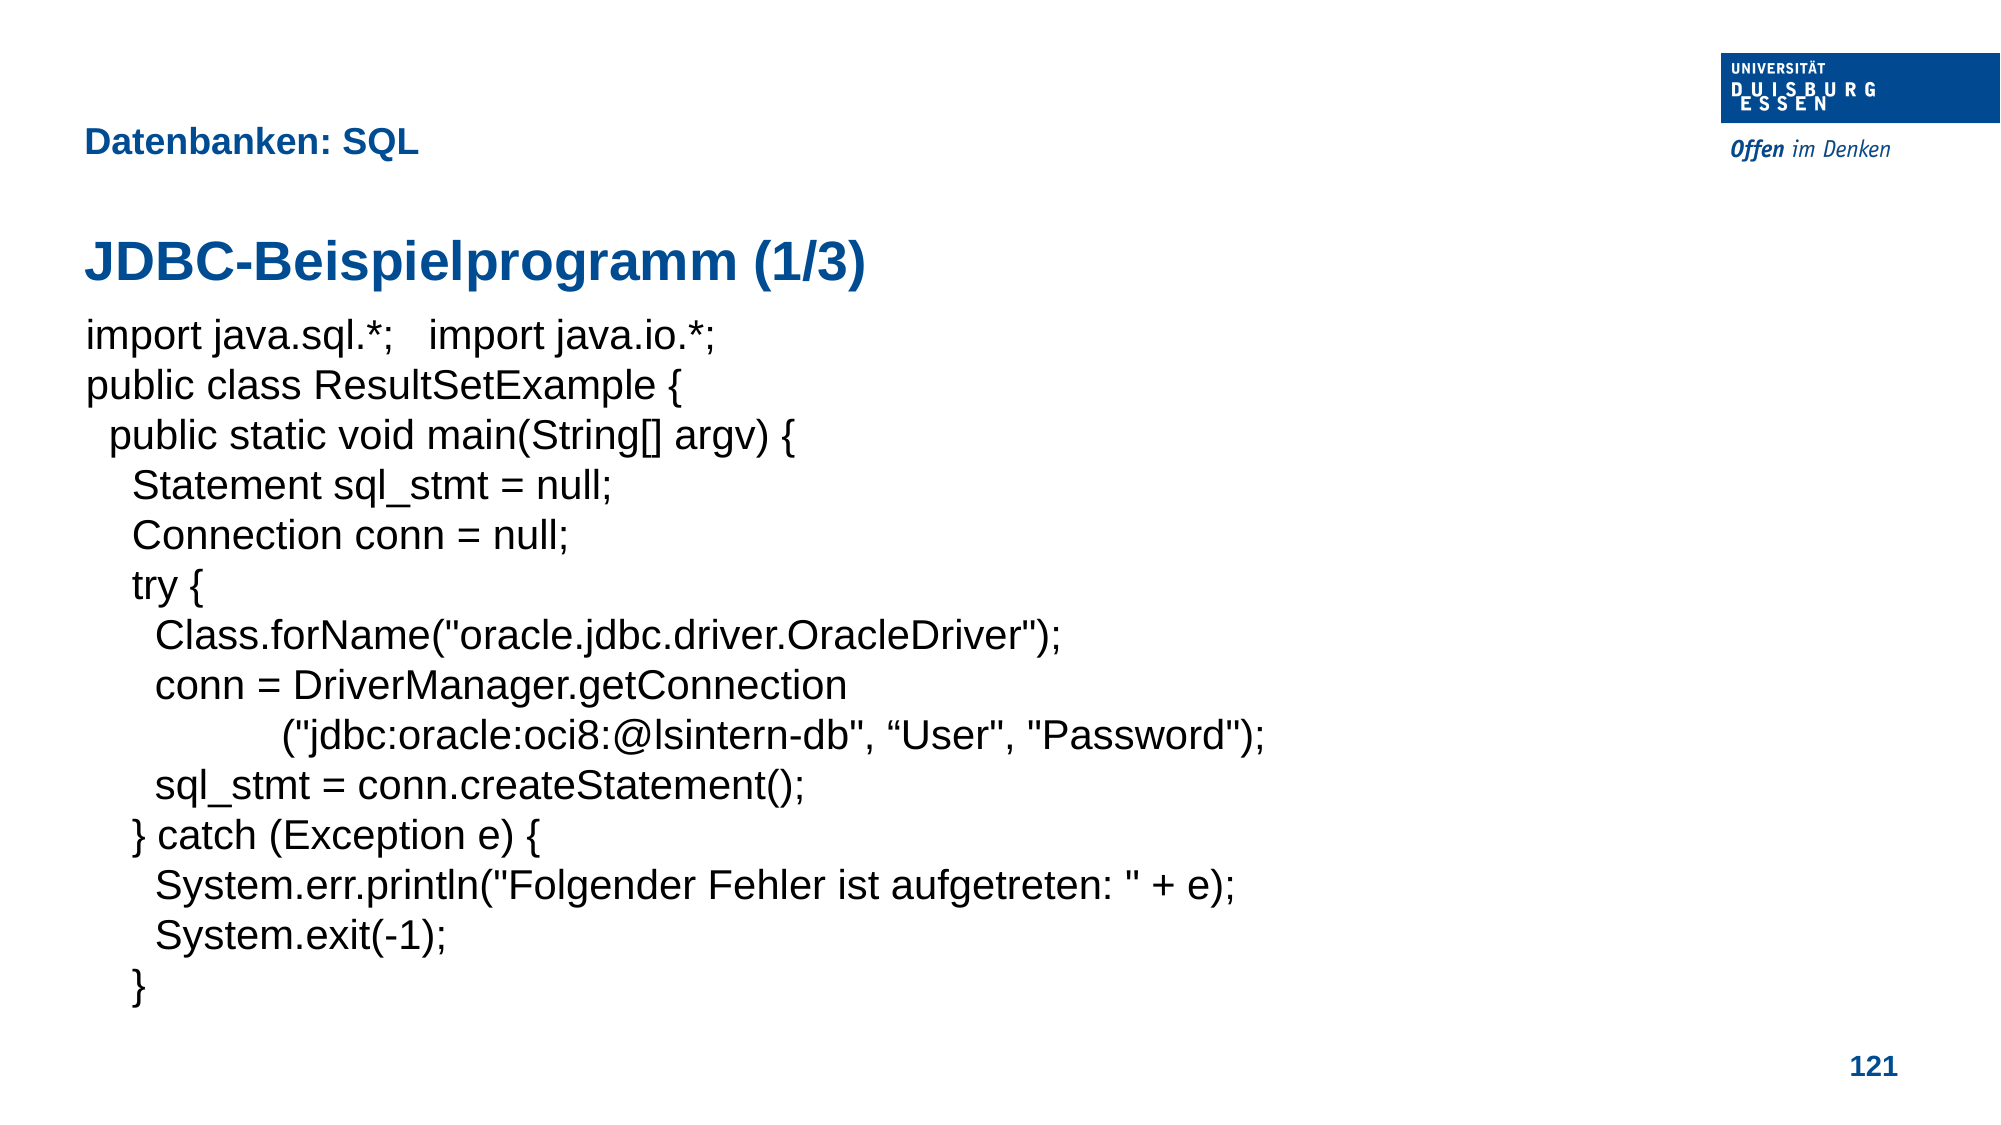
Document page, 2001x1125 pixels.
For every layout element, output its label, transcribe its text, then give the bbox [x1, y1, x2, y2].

list JDBC-Beispielprogramm (1/3) [84, 225, 1694, 301]
list Datenbanken: SQL [84, 121, 1694, 163]
slide_number 121 [1677, 1039, 1914, 1081]
list import java.sql.*; import java.io.*; public class ResultSetExample { public static void main(String[] argv) { Statement sql_stmt = null; Connection conn = null; try { Class.forName("oracle.jdbc.driver.OracleDriver"); conn = DriverManager.getConnection ("jdbc:oracle:oci8:@lsintern-db", “User", "Password"); sql_stmt = conn.createStatement(); } catch (Exception e) { System.err.println("Folgender Fehler ist aufgetreten: " + e); System.exit(-1); } [85, 300, 1914, 1040]
picture [1721, 53, 2000, 162]
